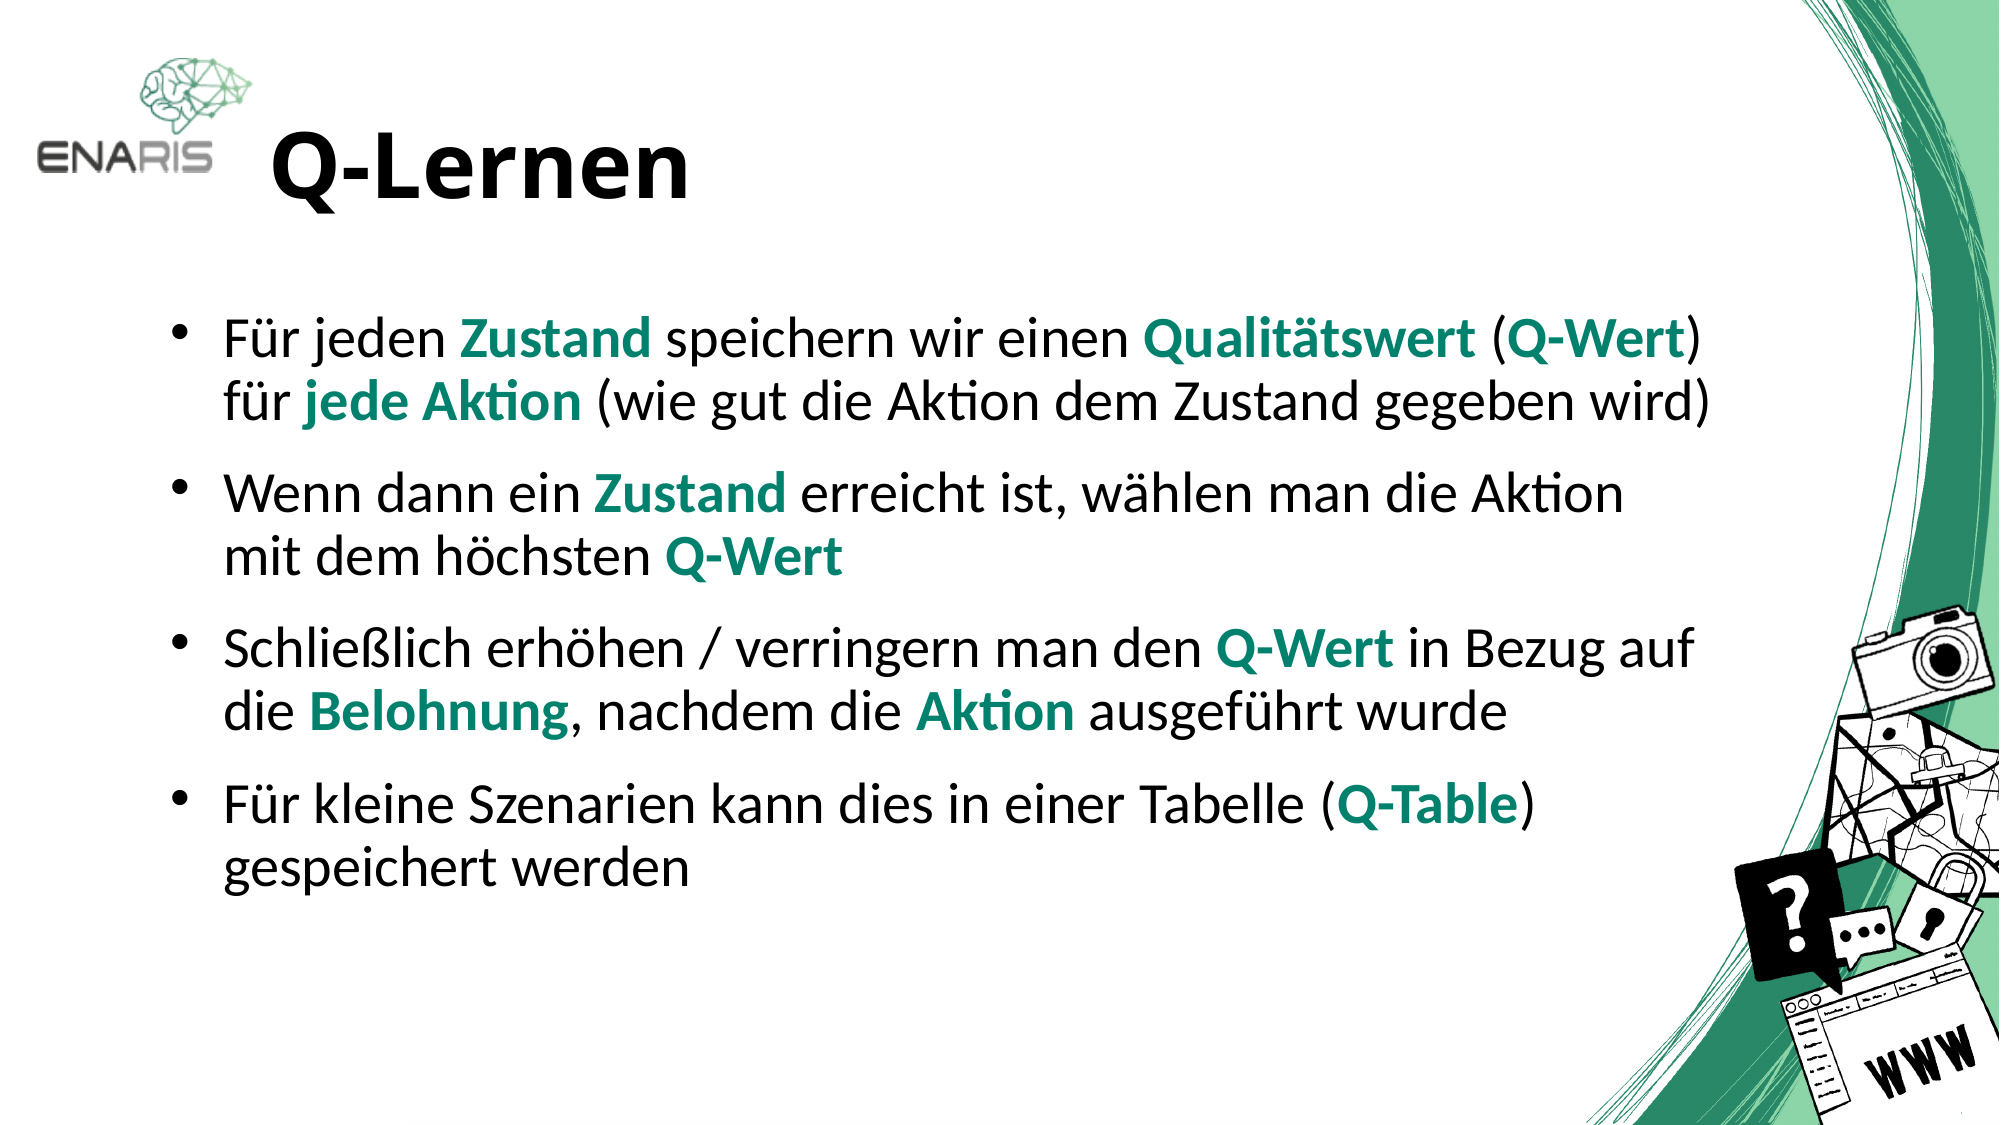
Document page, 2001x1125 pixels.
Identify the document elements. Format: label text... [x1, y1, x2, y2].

picture [37, 58, 254, 173]
picture [408, 0, 1999, 1125]
text_box Für jeden Zustand speichern wir einen Qualitätswert (Q-Wert) für jede Aktion (wie gut die Aktion dem Zustand gegeben wird) Wenn dann ein Zustand erreicht ist, wählen man die Aktion mit dem höchsten Q-Wert Schließlich erhöhen / verringern man den Q-Wert in Bezug auf die Belohnung, nachdem die Aktion ausgeführt wurde Für kleine Szenarien kann dies in einer Tabelle (Q-Table) gespeichert werden [137, 299, 1728, 1014]
title Q-Lernen [253, 59, 1863, 278]
